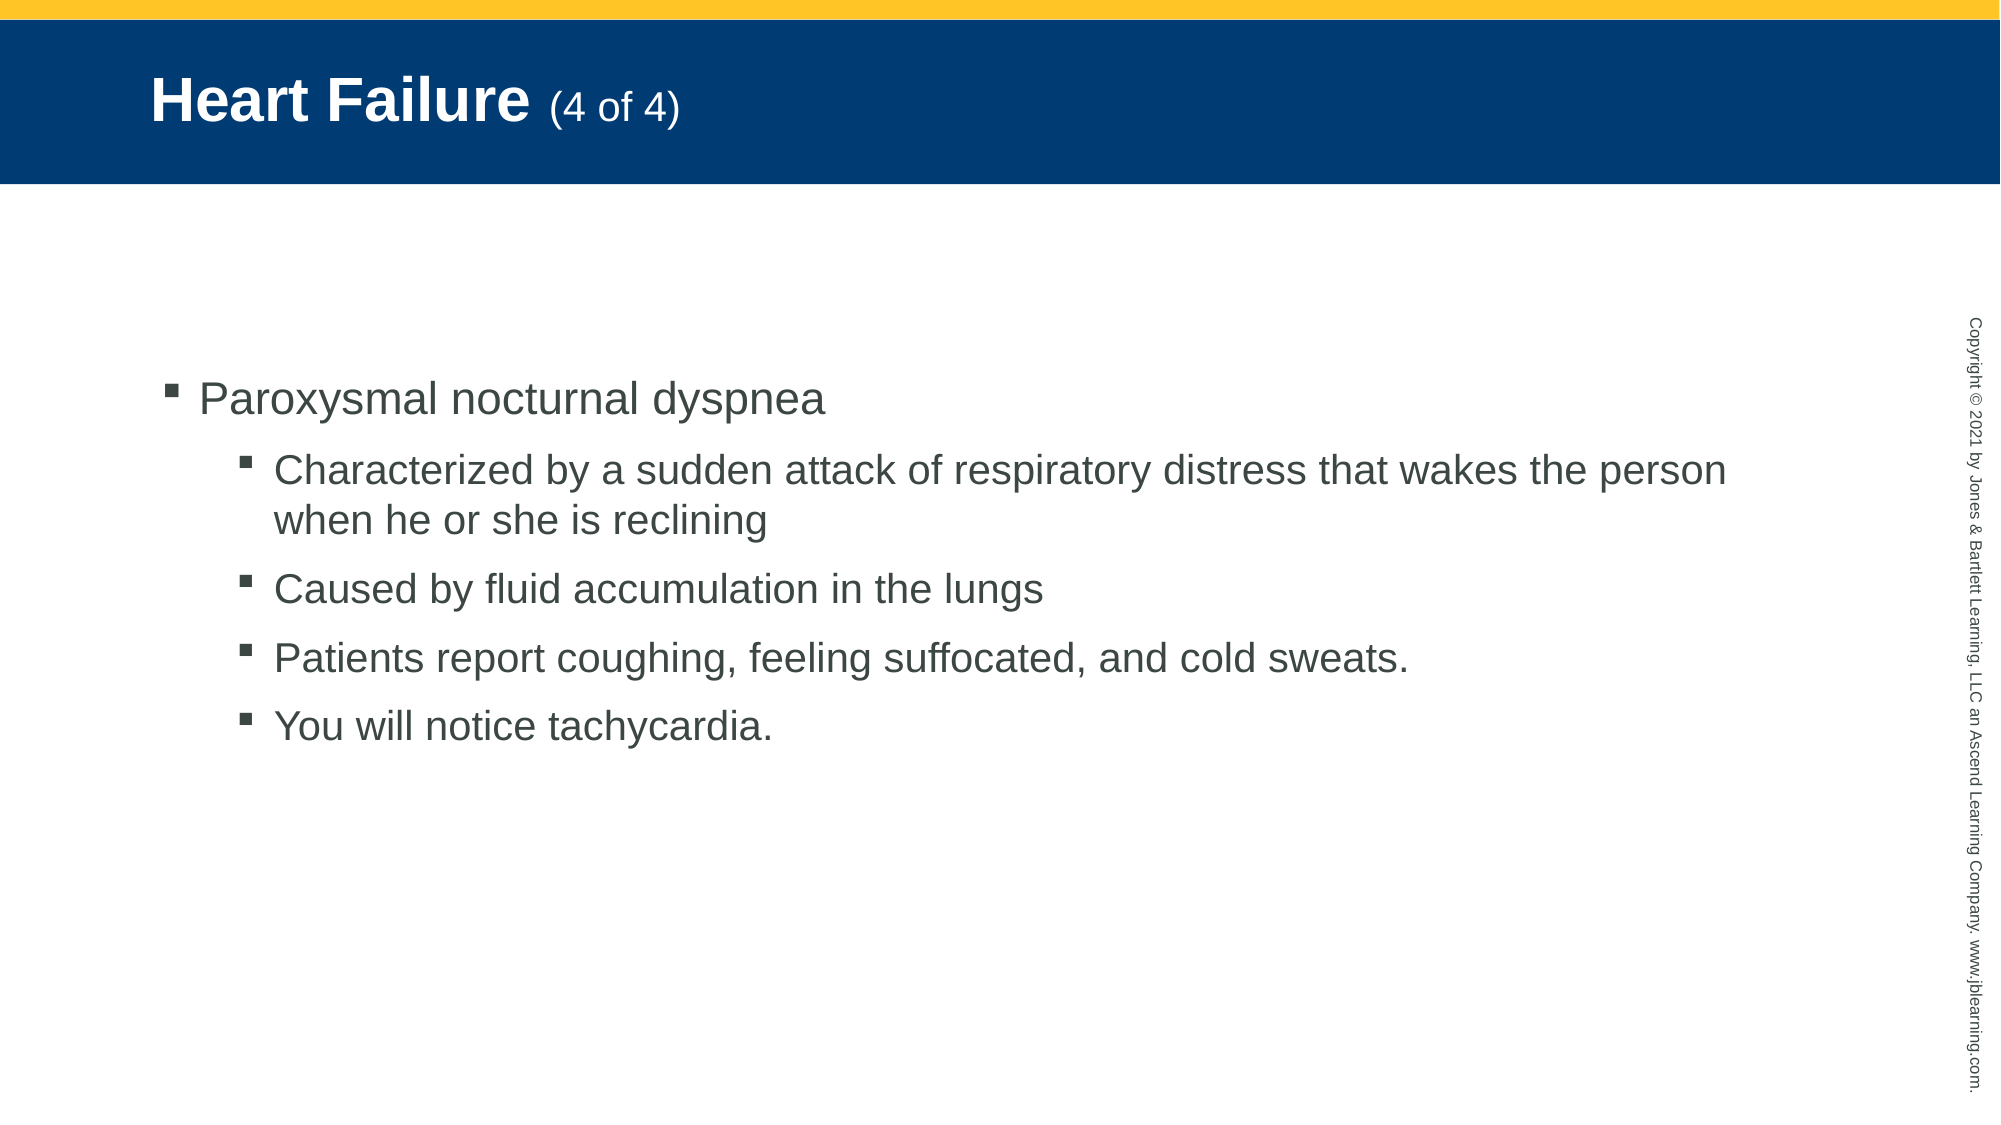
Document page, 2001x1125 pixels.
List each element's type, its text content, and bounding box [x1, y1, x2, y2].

list Paroxysmal nocturnal dyspnea Characterized by a sudden attack of respiratory distress that wakes the person when he or she is reclining Caused by fluid accumulation in the lungs Patients report coughing, feeling suffocated, and cold sweats. You will notice tachycardia. [146, 361, 1859, 1016]
title Heart Failure (4 of 4) [0, 19, 2000, 185]
